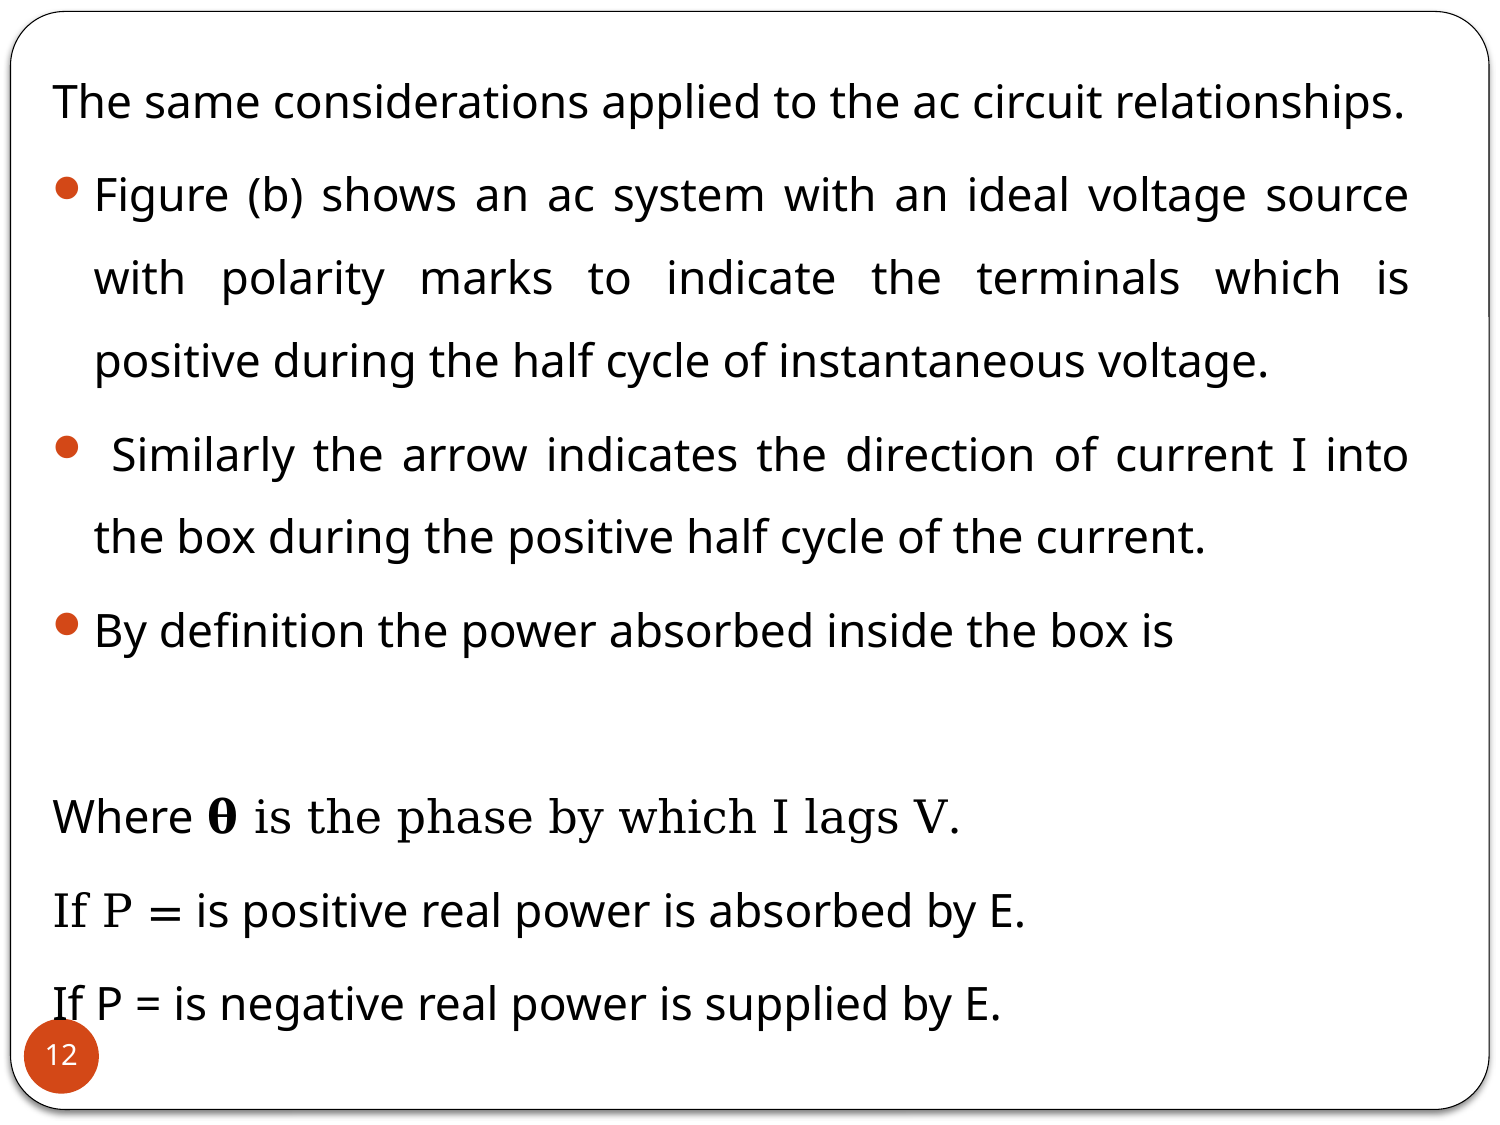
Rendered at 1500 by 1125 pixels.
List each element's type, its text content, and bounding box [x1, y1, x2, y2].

slide_number 12 [23, 1018, 99, 1094]
